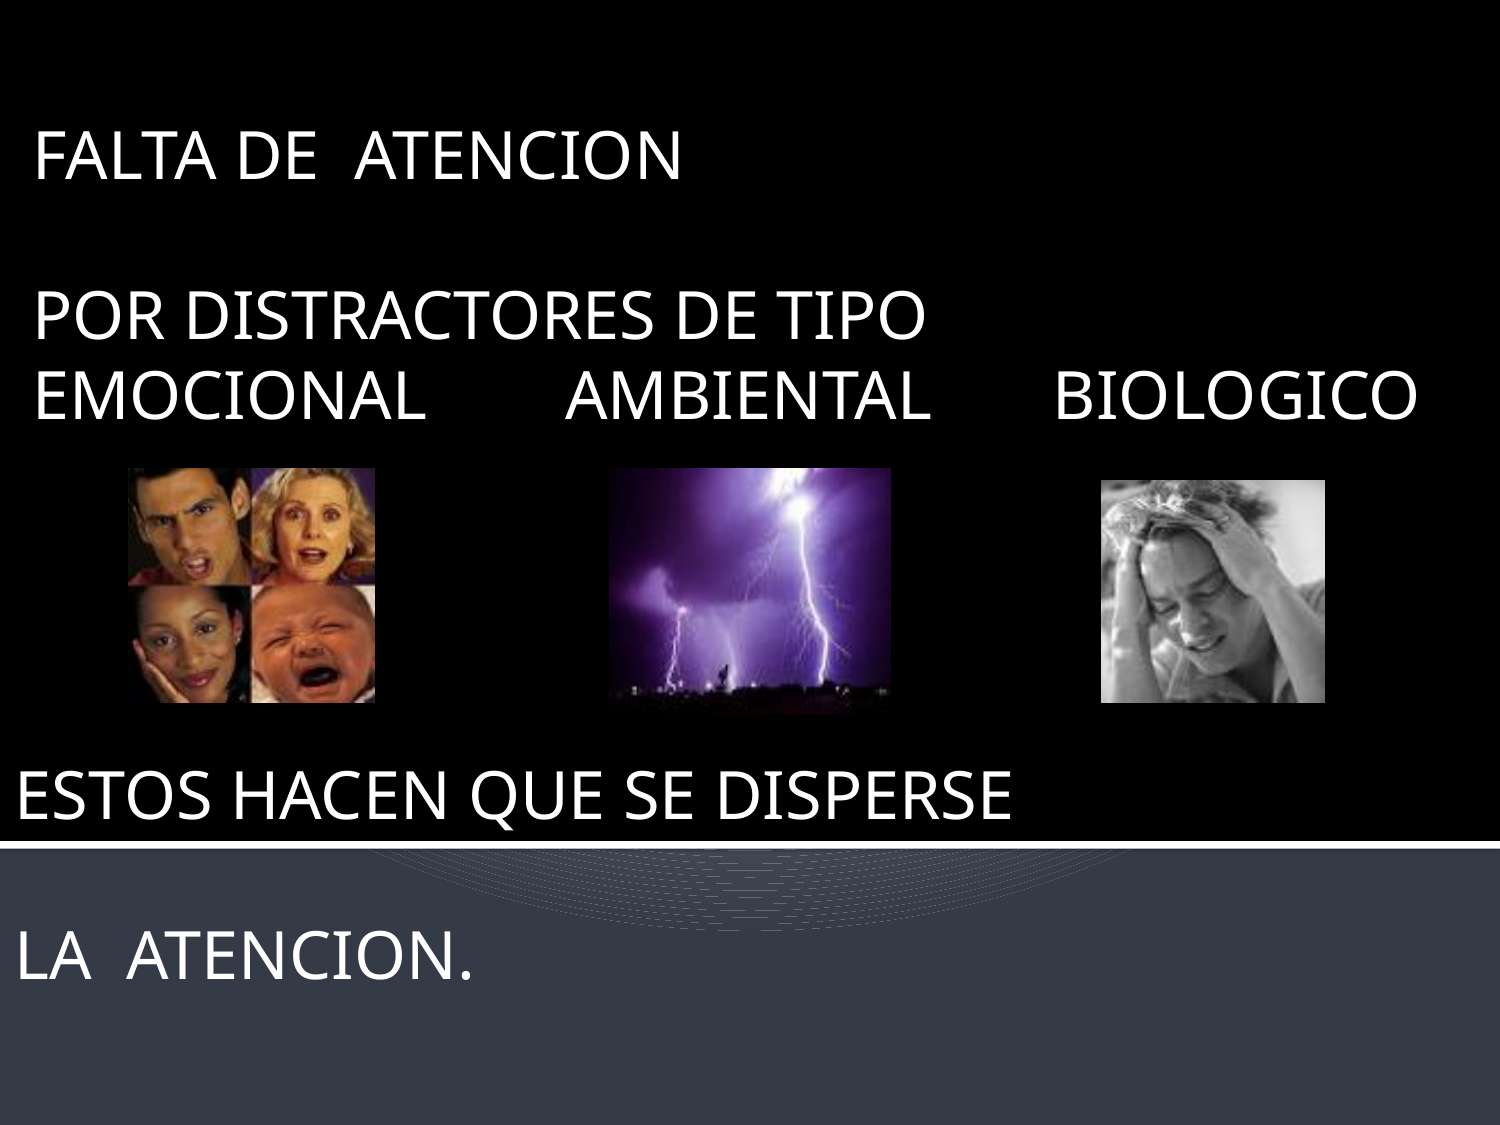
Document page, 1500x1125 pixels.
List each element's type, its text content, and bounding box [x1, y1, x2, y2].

picture [1101, 480, 1325, 704]
text_box FALTA DE ATENCION POR DISTRACTORES DE TIPO EMOCIONAL AMBIENTAL BIOLOGICO ESTOS HACEN QUE SE DISPERSE LA ATENCION. [0, 105, 1500, 1080]
picture [128, 468, 375, 704]
picture [609, 468, 891, 715]
